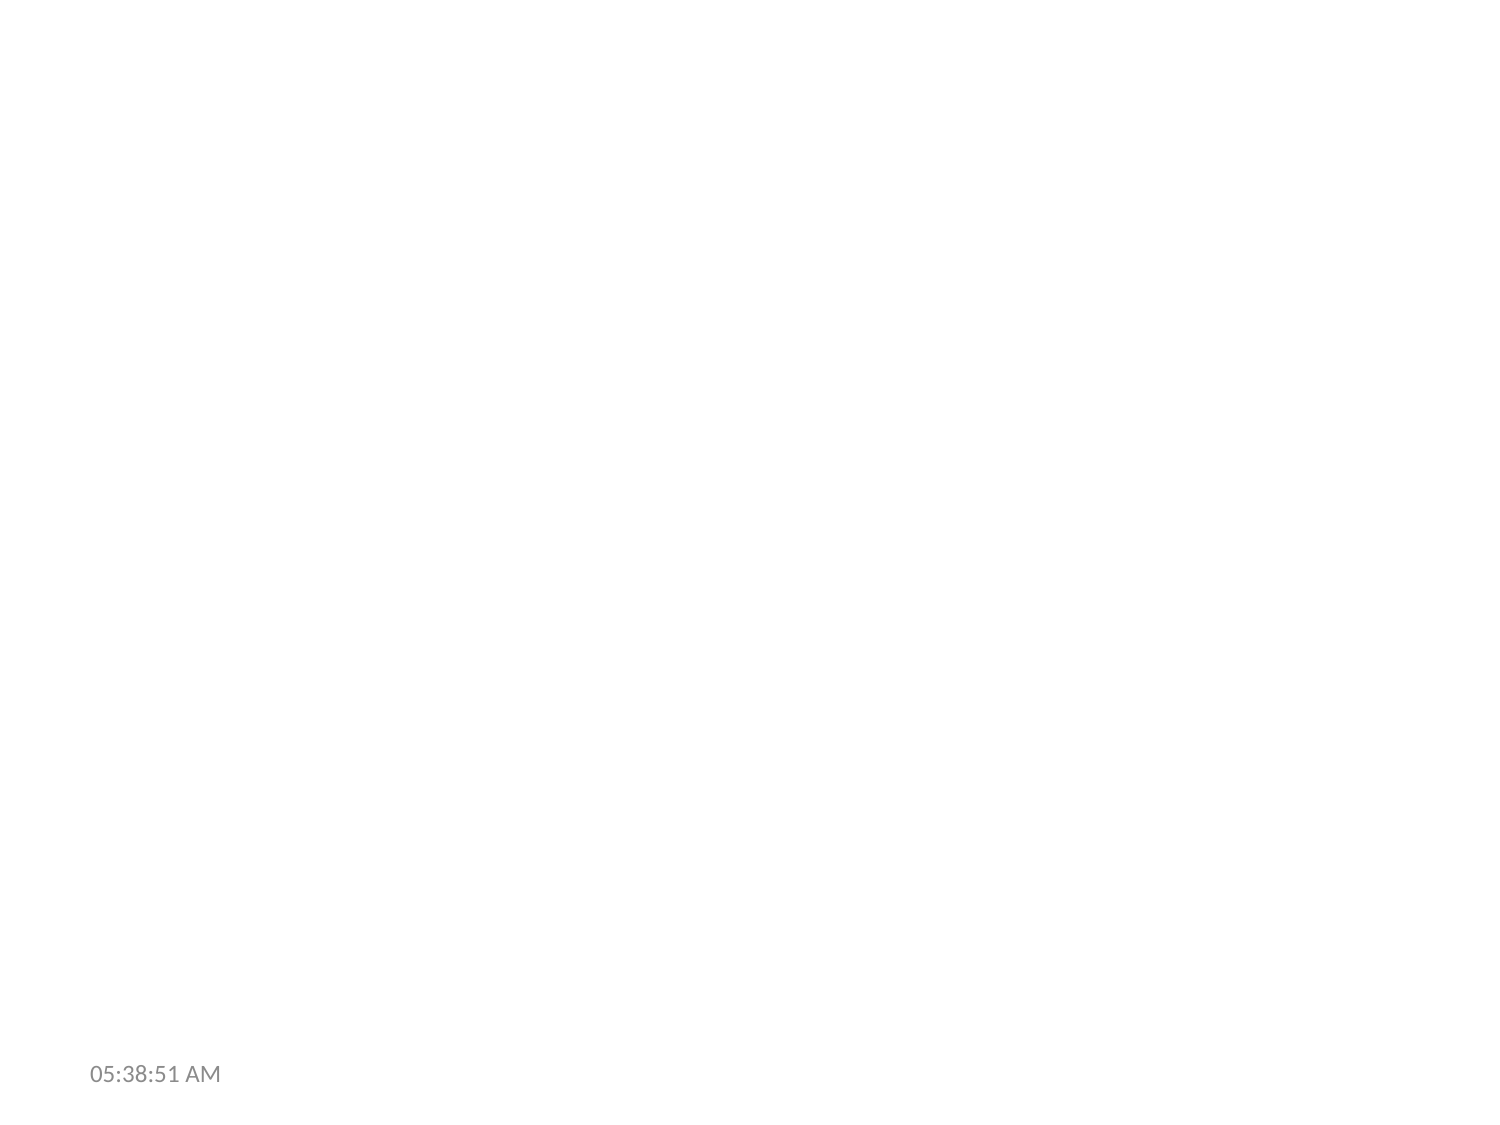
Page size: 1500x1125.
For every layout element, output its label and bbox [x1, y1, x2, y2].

slide_number [75, 1042, 425, 1103]
